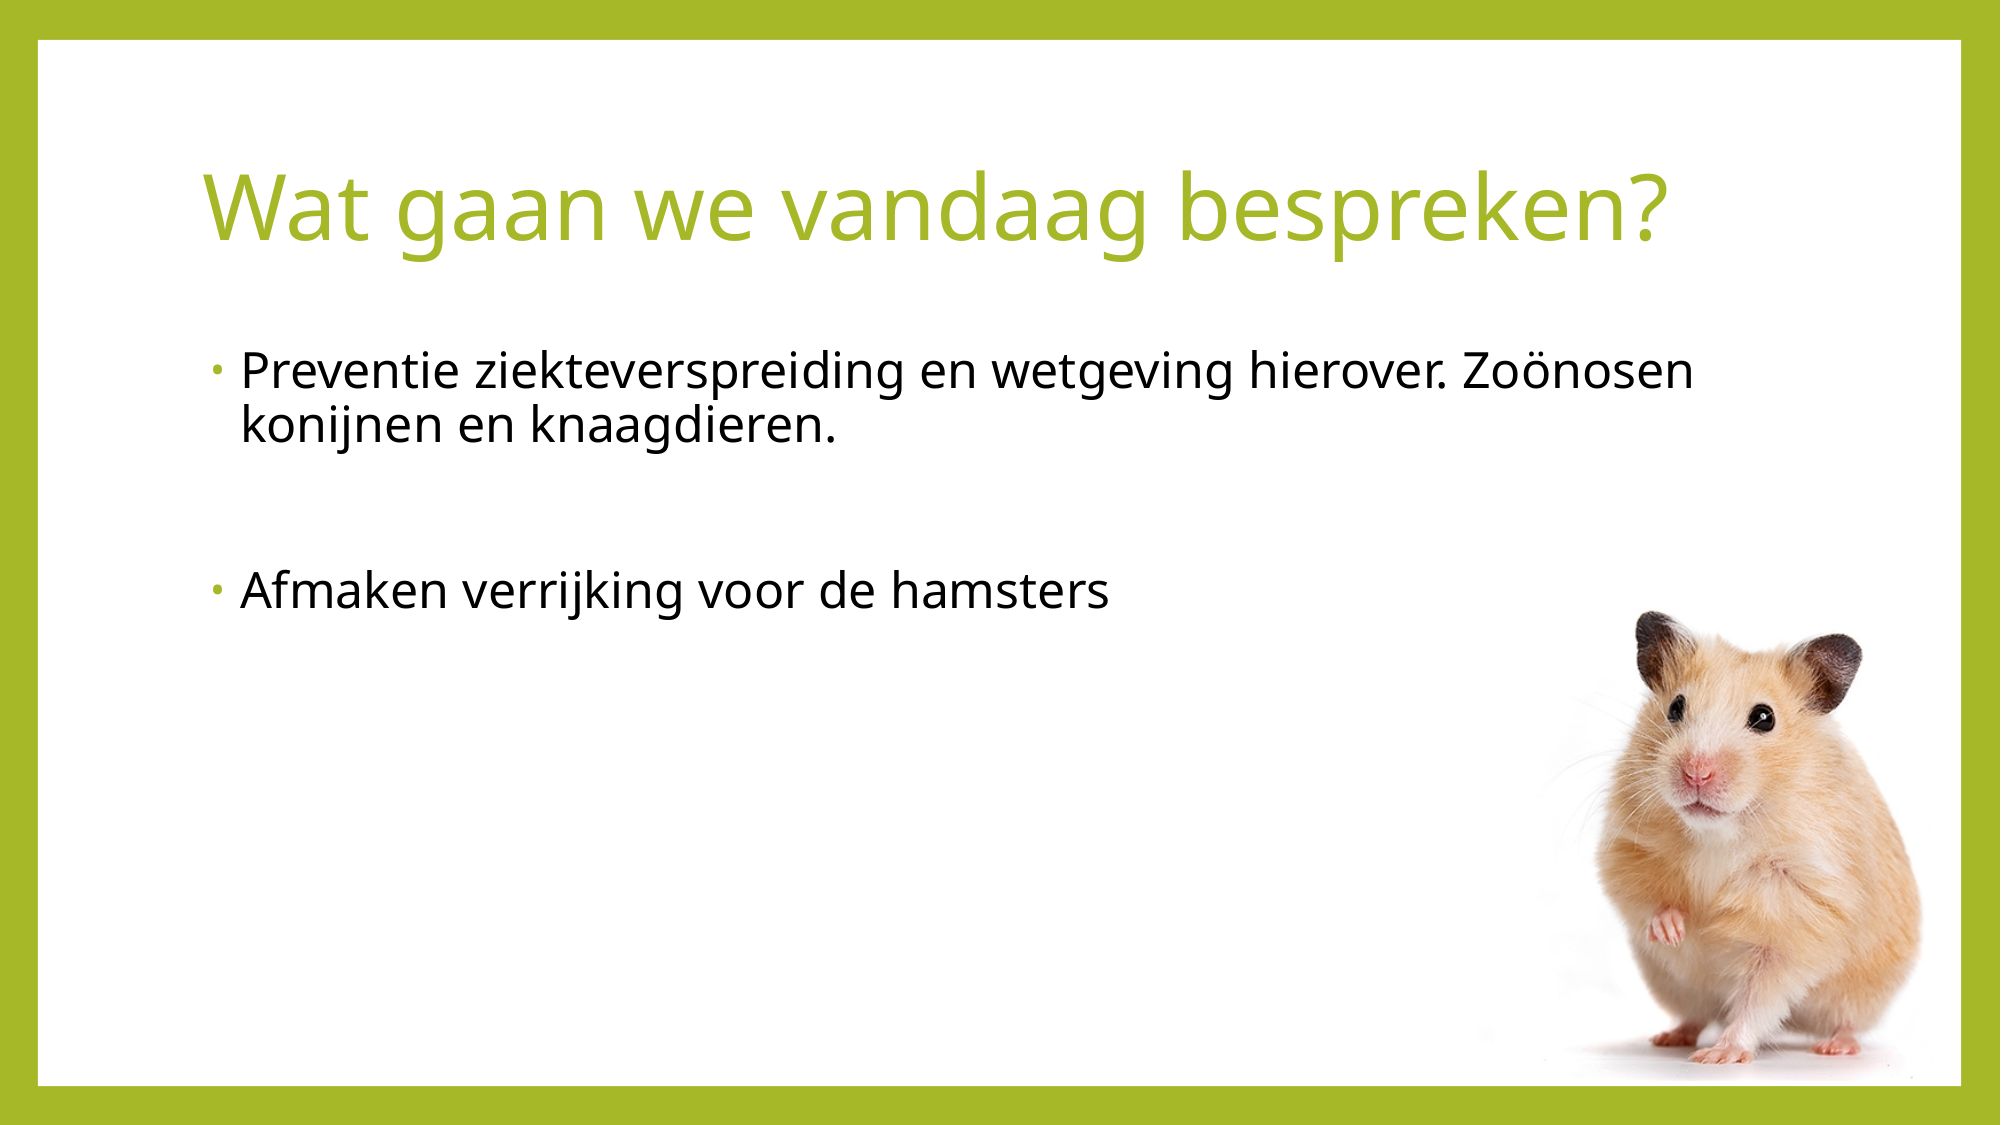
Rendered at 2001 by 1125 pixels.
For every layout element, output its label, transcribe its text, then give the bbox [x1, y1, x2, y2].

picture [1473, 597, 1959, 1081]
title Wat gaan we vandaag bespreken? [187, 99, 1808, 323]
list Preventie ziekteverspreiding en wetgeving hierover. Zoönosen konijnen en knaagdieren. Afmaken verrijking voor de hamsters [187, 337, 1808, 1000]
